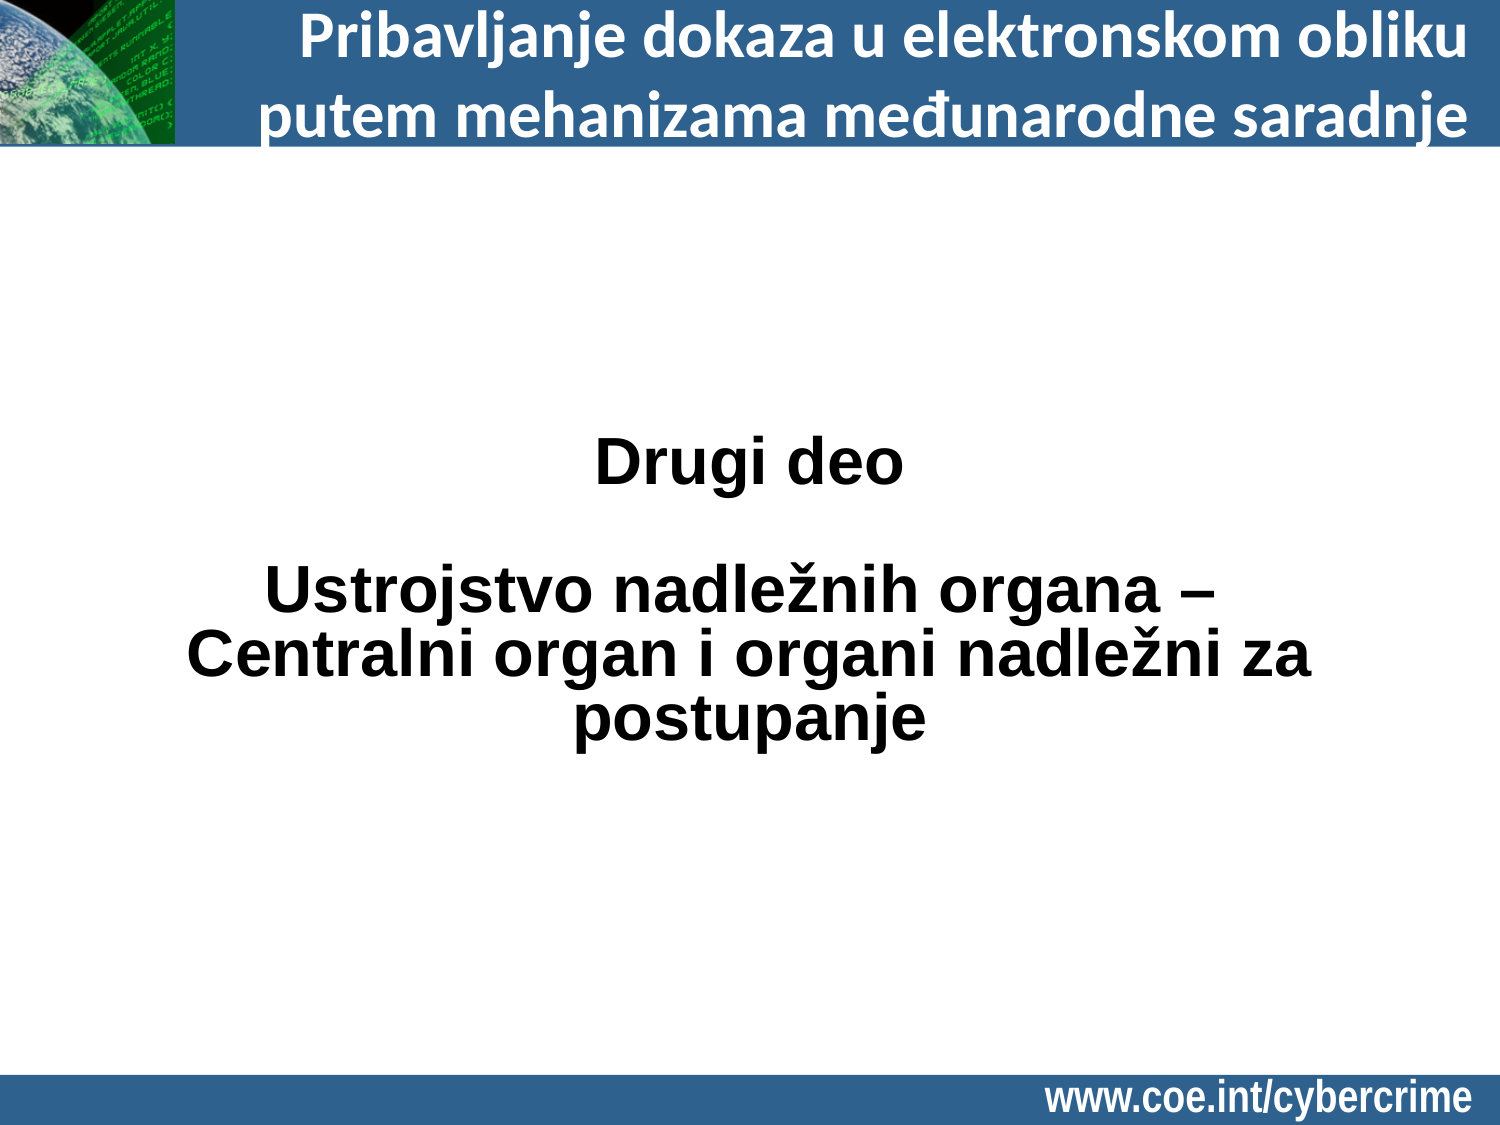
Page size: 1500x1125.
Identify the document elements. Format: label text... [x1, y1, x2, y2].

picture [0, 0, 175, 144]
text_box Drugi deo Ustrojstvo nadležnih organa – Centralni organ i organi nadležni za postupanje [50, 425, 1450, 825]
text_box Pribavljanje dokaza u elektronskom obliku putem mehanizama međunarodne saradnje [177, 0, 1500, 149]
text_box www.coe.int/cybercrime [1030, 1059, 1500, 1125]
text_box [0, 1073, 1030, 1125]
